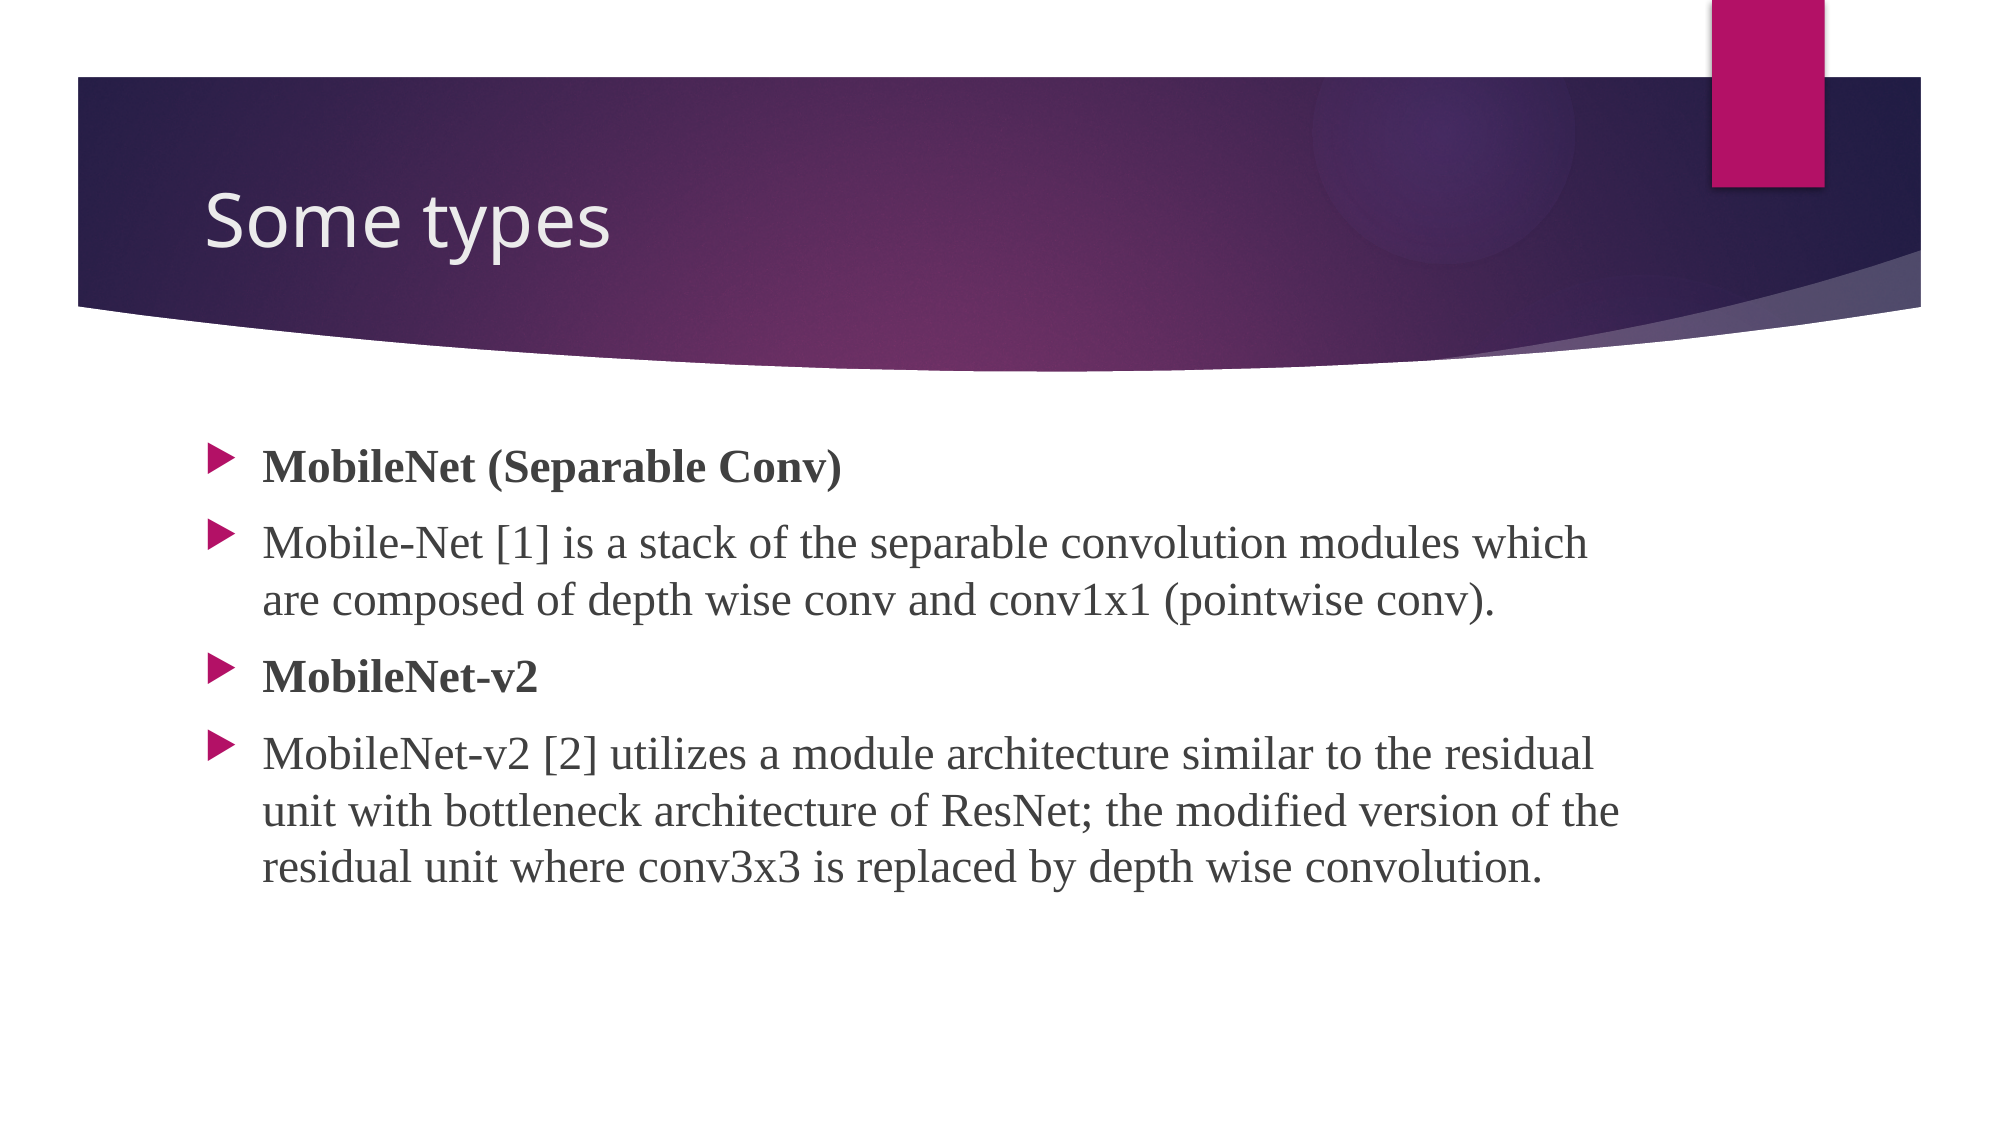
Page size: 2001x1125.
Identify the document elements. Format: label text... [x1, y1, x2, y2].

title Some types [189, 159, 1627, 276]
list MobileNet (Separable Conv) Mobile-Net [1] is a stack of the separable convolution modules which are composed of depth wise conv and conv1x1 (pointwise conv). MobileNet-v2 MobileNet-v2 [2] utilizes a module architecture similar to the residual unit with bottleneck architecture of ResNet; the modified version of the residual unit where conv3x3 is replaced by depth wise convolution. [189, 427, 1638, 988]
